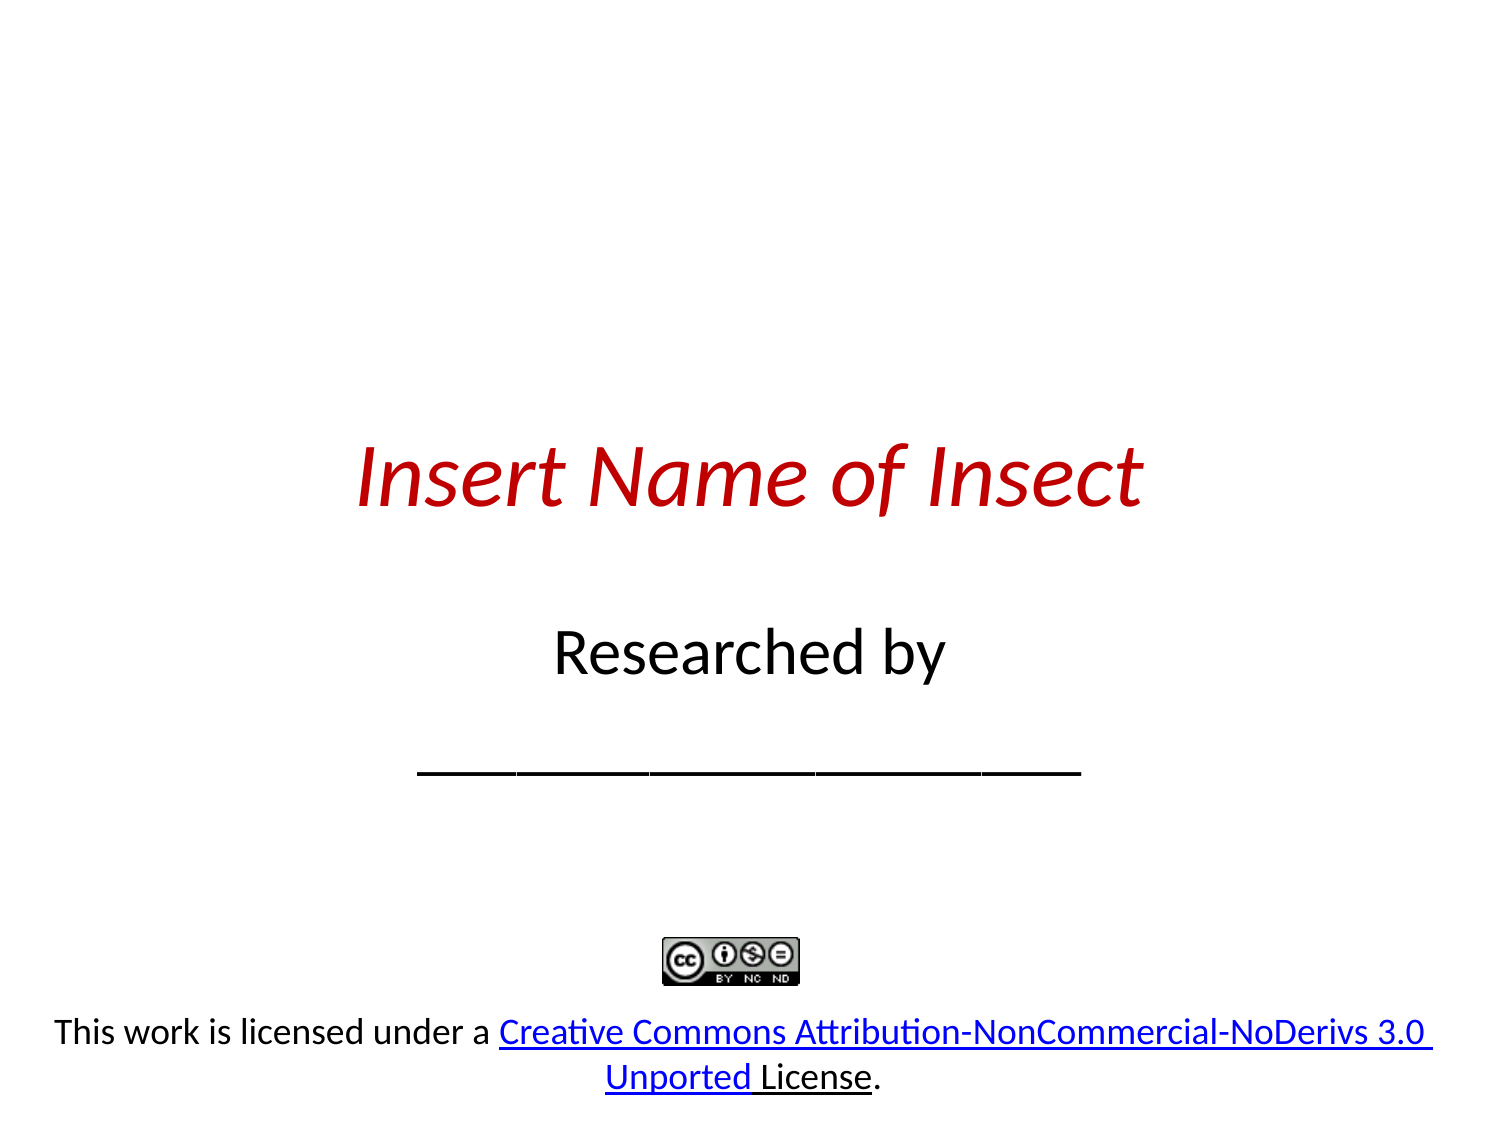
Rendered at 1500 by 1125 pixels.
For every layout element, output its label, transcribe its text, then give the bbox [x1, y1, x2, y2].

picture [662, 937, 801, 987]
title Insert Name of Insect [112, 349, 1388, 591]
text_box This work is licensed under a Creative Commons Attribution-NonCommercial-NoDerivs 3.0 Unported License. [24, 999, 1463, 1105]
subtitle Researched by ____________________ [225, 600, 1275, 888]
